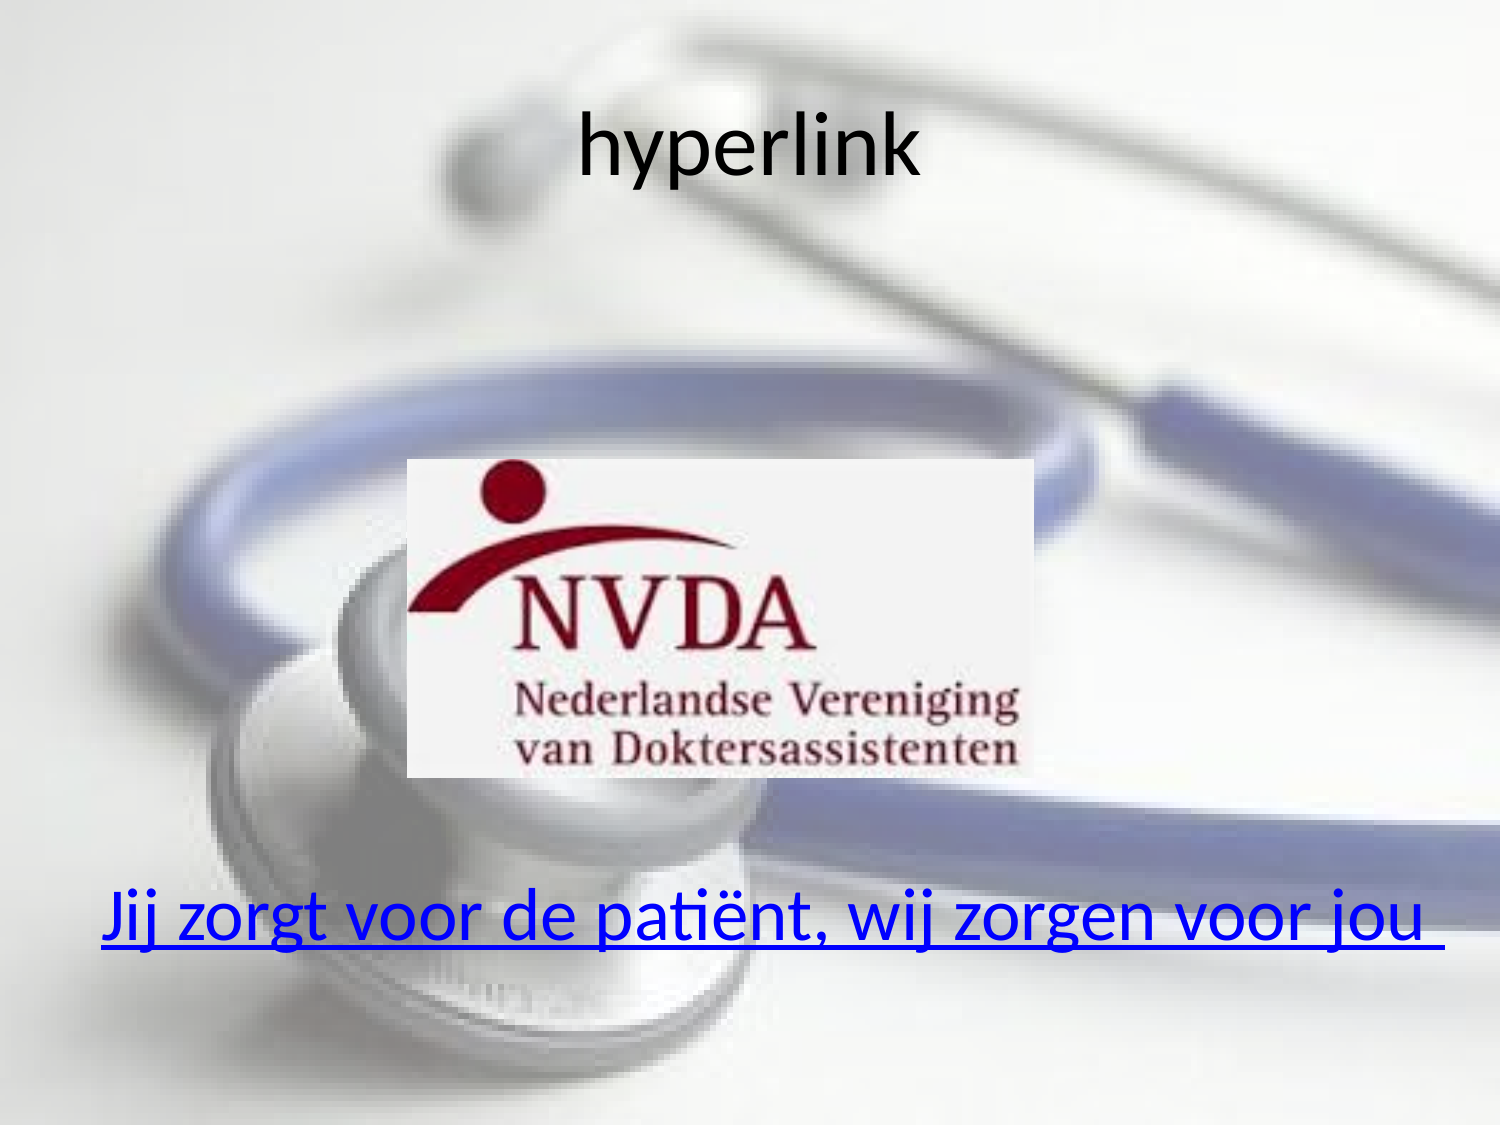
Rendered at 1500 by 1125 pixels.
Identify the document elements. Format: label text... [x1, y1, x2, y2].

text_box Jij zorgt voor de patiënt, wij zorgen voor jou [86, 857, 1460, 963]
title hyperlink [75, 45, 1425, 233]
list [407, 459, 1034, 779]
